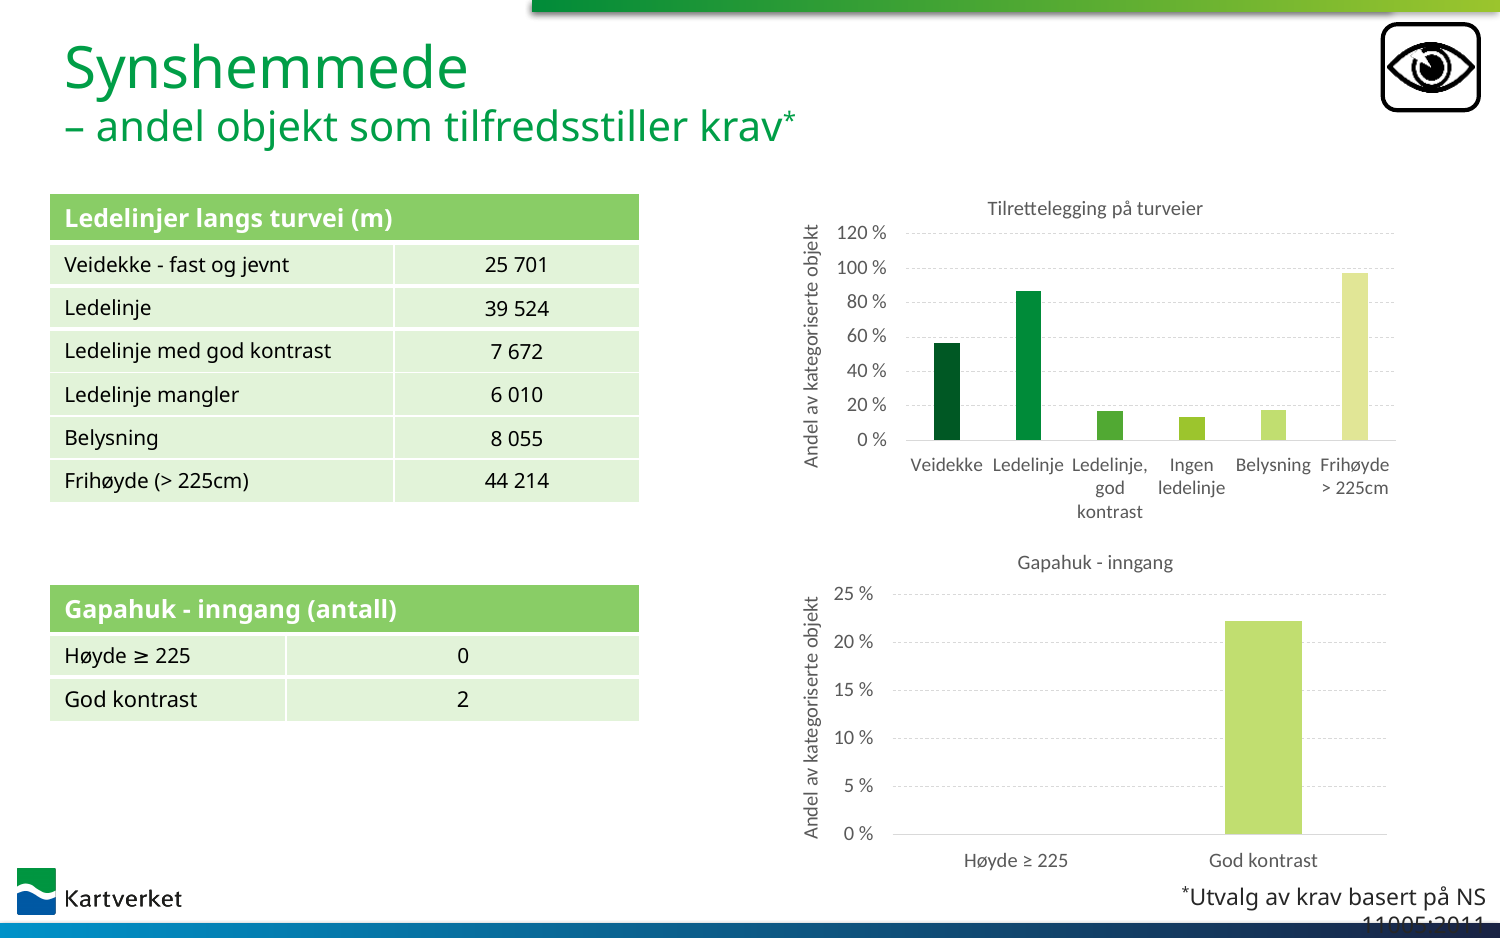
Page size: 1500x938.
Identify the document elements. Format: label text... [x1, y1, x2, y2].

picture [791, 541, 1400, 880]
table_cell 39 524 [395, 288, 639, 327]
table_cell 0 [287, 636, 639, 675]
table_cell 8 055 [395, 417, 639, 458]
table_cell Ledelinje med god kontrast [50, 331, 393, 372]
table_cell 2 [287, 679, 639, 721]
table_cell God kontrast [50, 679, 285, 721]
table_header Gapahuk - inngang (antall) [50, 585, 639, 632]
table_cell 6 010 [395, 373, 639, 415]
text_box Synshemmede – andel objekt som tilfredsstiller krav* [49, 24, 1431, 158]
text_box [1382, 24, 1480, 111]
table_cell Høyde ≥ 225 [50, 636, 285, 675]
table_cell Frihøyde (> 225cm) [50, 460, 393, 502]
text_box *Utvalg av krav basert på NS 11005:2011 [1068, 873, 1500, 938]
table_cell 25 701 [395, 245, 639, 284]
table_cell 44 214 [395, 460, 639, 502]
table_cell 7 672 [395, 331, 639, 372]
table_cell Ledelinje [50, 288, 393, 327]
picture [791, 187, 1400, 526]
table_cell Ledelinje mangler [50, 373, 393, 415]
table_header Ledelinjer langs turvei (m) [50, 194, 639, 240]
table_cell Veidekke - fast og jevnt [50, 245, 393, 284]
table_cell Belysning [50, 417, 393, 458]
